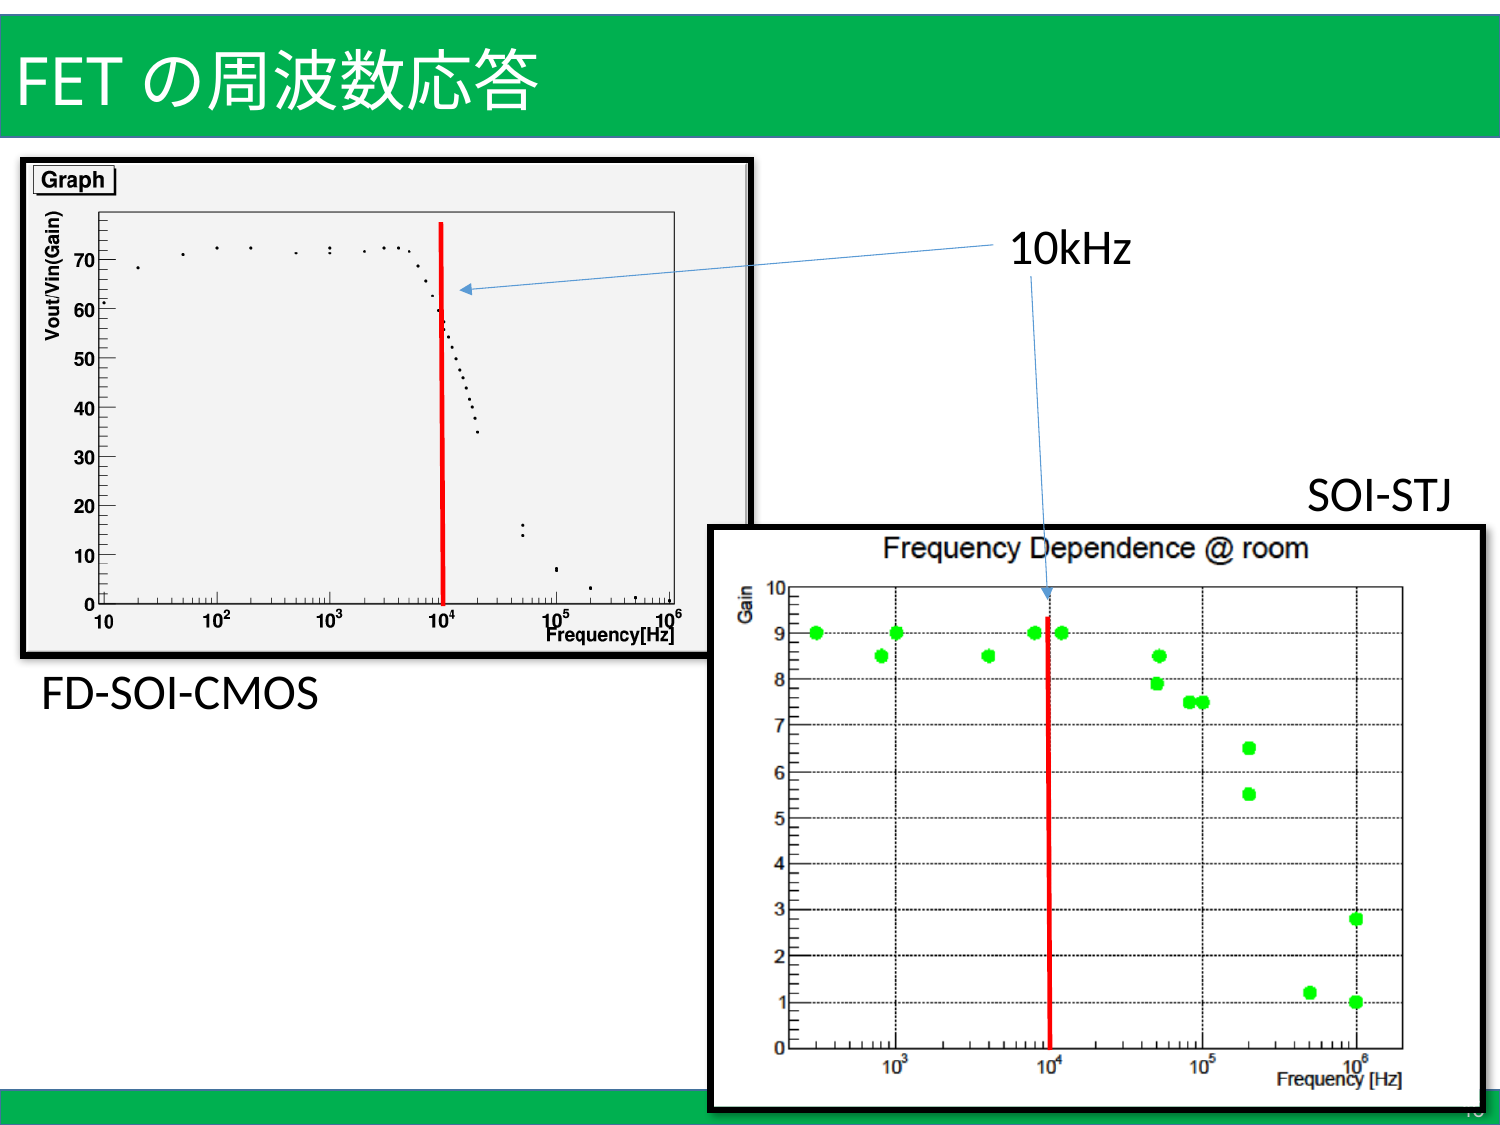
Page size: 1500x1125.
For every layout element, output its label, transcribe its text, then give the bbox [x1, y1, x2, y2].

text_box FETの周波数応答 [0, 31, 1479, 126]
picture [26, 163, 1480, 1107]
text_box [0, 14, 1500, 138]
slide_number 40 [1162, 1077, 1500, 1125]
text_box FD-SOI-CMOS [26, 653, 461, 727]
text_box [440, 222, 444, 607]
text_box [459, 244, 994, 291]
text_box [1030, 276, 1048, 600]
text_box [0, 1089, 1162, 1125]
text_box SOI-STJ [1292, 454, 1480, 530]
text_box 10kHz [993, 207, 1428, 283]
